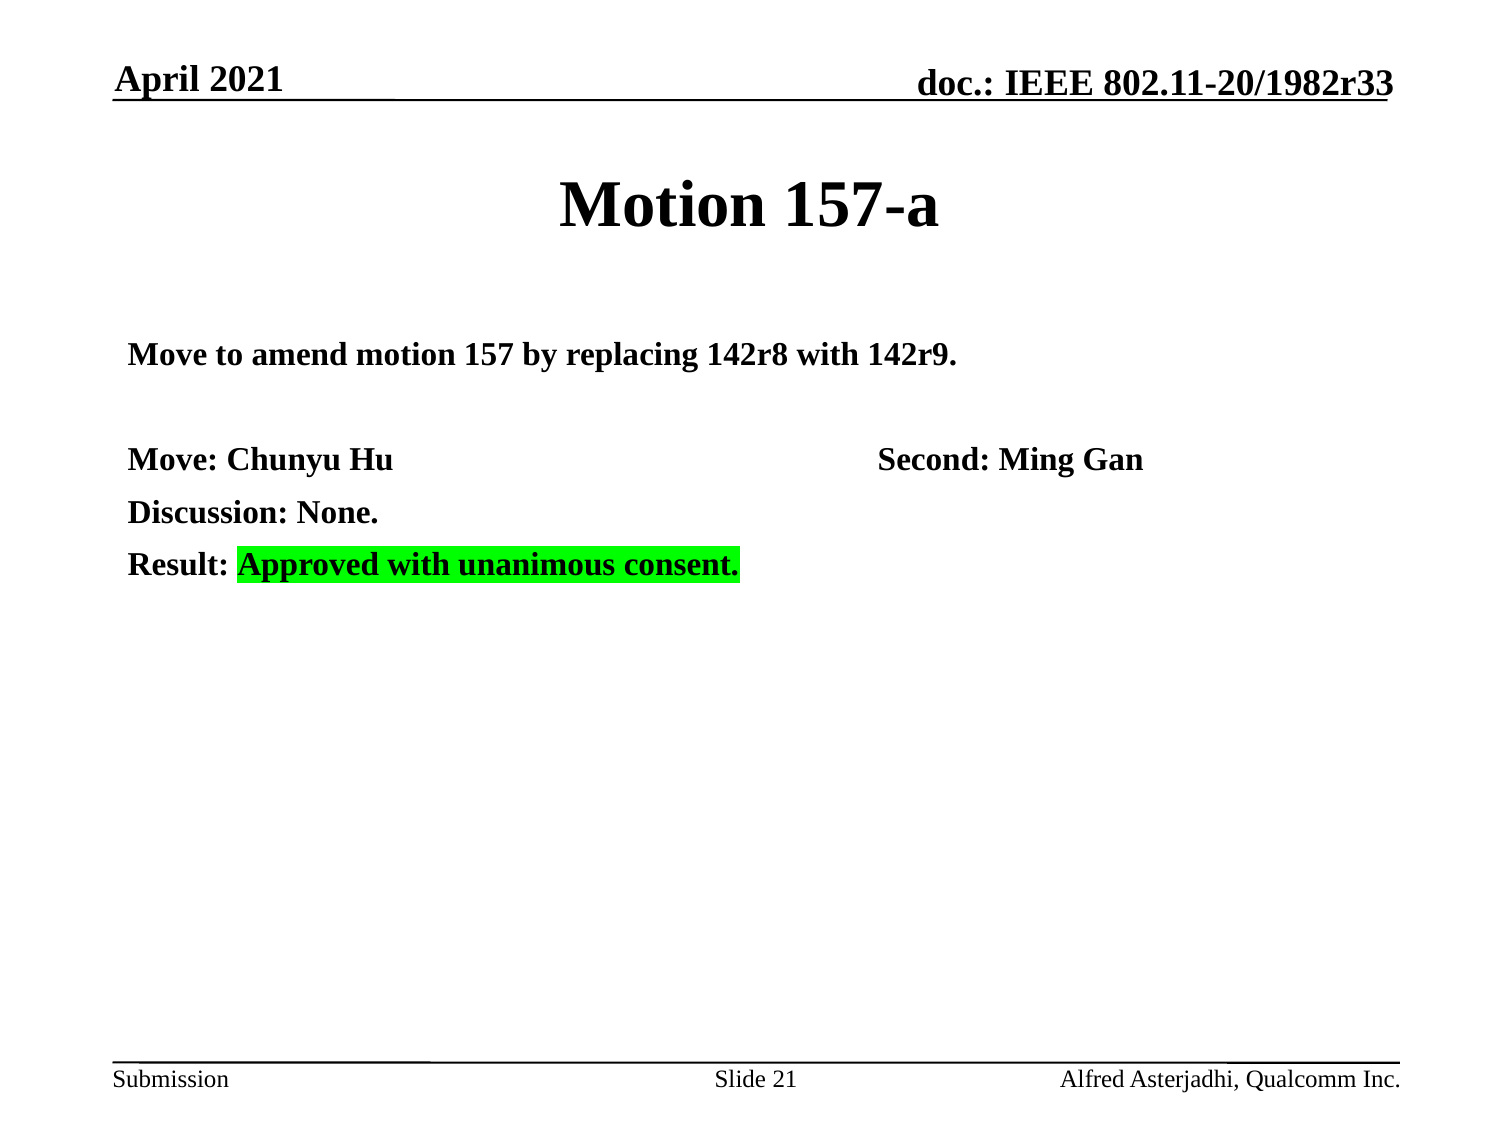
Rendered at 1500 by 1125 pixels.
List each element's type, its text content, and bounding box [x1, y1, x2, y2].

footer Alfred Asterjadhi, Qualcomm Inc. [878, 1061, 1402, 1093]
slide_number Slide 21 [712, 1061, 800, 1123]
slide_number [114, 54, 423, 100]
title Motion 157-a [112, 112, 1388, 288]
list Move to amend motion 157 by replacing 142r8 with 142r9. Move: Chunyu Hu Second: Ming Gan Discussion: None. Result: Approved with unanimous consent. [112, 324, 1388, 1000]
